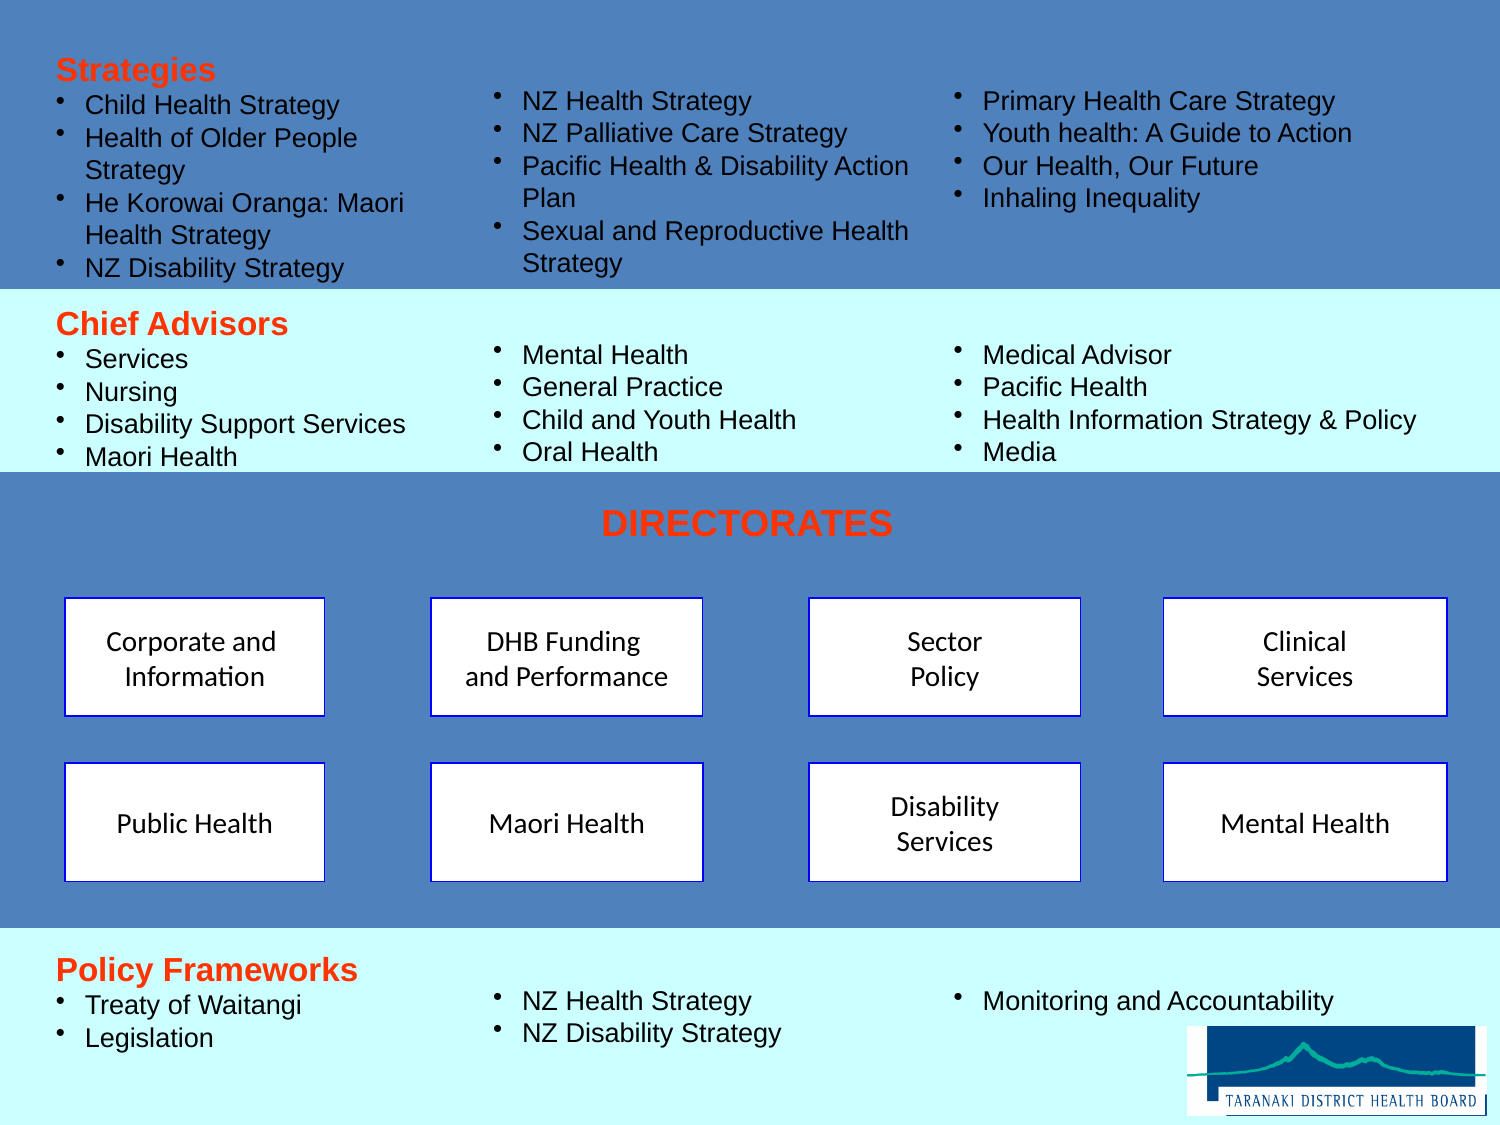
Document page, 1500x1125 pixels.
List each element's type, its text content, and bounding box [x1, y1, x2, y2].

text_box Clinical Services [1163, 597, 1447, 717]
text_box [1186, 1026, 1487, 1116]
text_box Strategies Child Health Strategy Health of Older People Strategy He Korowai Oranga: Maori Health Strategy NZ Disability Strategy [41, 40, 479, 290]
text_box [0, 0, 1500, 289]
text_box Policy Frameworks Treaty of Waitangi Legislation [41, 940, 479, 1061]
text_box [0, 289, 1500, 472]
text_box Mental Health [1163, 763, 1447, 882]
text_box Mental Health General Practice Child and Youth Health Oral Health [478, 329, 928, 475]
text_box DIRECTORATES [586, 491, 909, 552]
text_box Chief Advisors Services Nursing Disability Support Services Maori Health [41, 294, 479, 479]
text_box [0, 472, 1500, 928]
text_box Public Health [64, 763, 325, 882]
text_box Sector Policy [809, 597, 1081, 717]
text_box Maori Health [430, 763, 703, 882]
text_box Medical Advisor Pacific Health Health Information Strategy & Policy Media [938, 329, 1471, 475]
text_box Monitoring and Accountability [938, 976, 1471, 1024]
text_box Disability Services [809, 763, 1081, 882]
text_box DHB Funding and Performance [430, 597, 703, 717]
text_box Corporate and Information [64, 597, 325, 717]
text_box [0, 928, 1500, 1125]
text_box NZ Health Strategy NZ Disability Strategy [478, 976, 928, 1056]
text_box NZ Health Strategy NZ Palliative Care Strategy Pacific Health & Disability Action Plan Sexual and Reproductive Health Strategy [478, 75, 928, 286]
text_box Primary Health Care Strategy Youth health: A Guide to Action Our Health, Our Future Inhaling Inequality [939, 75, 1436, 221]
